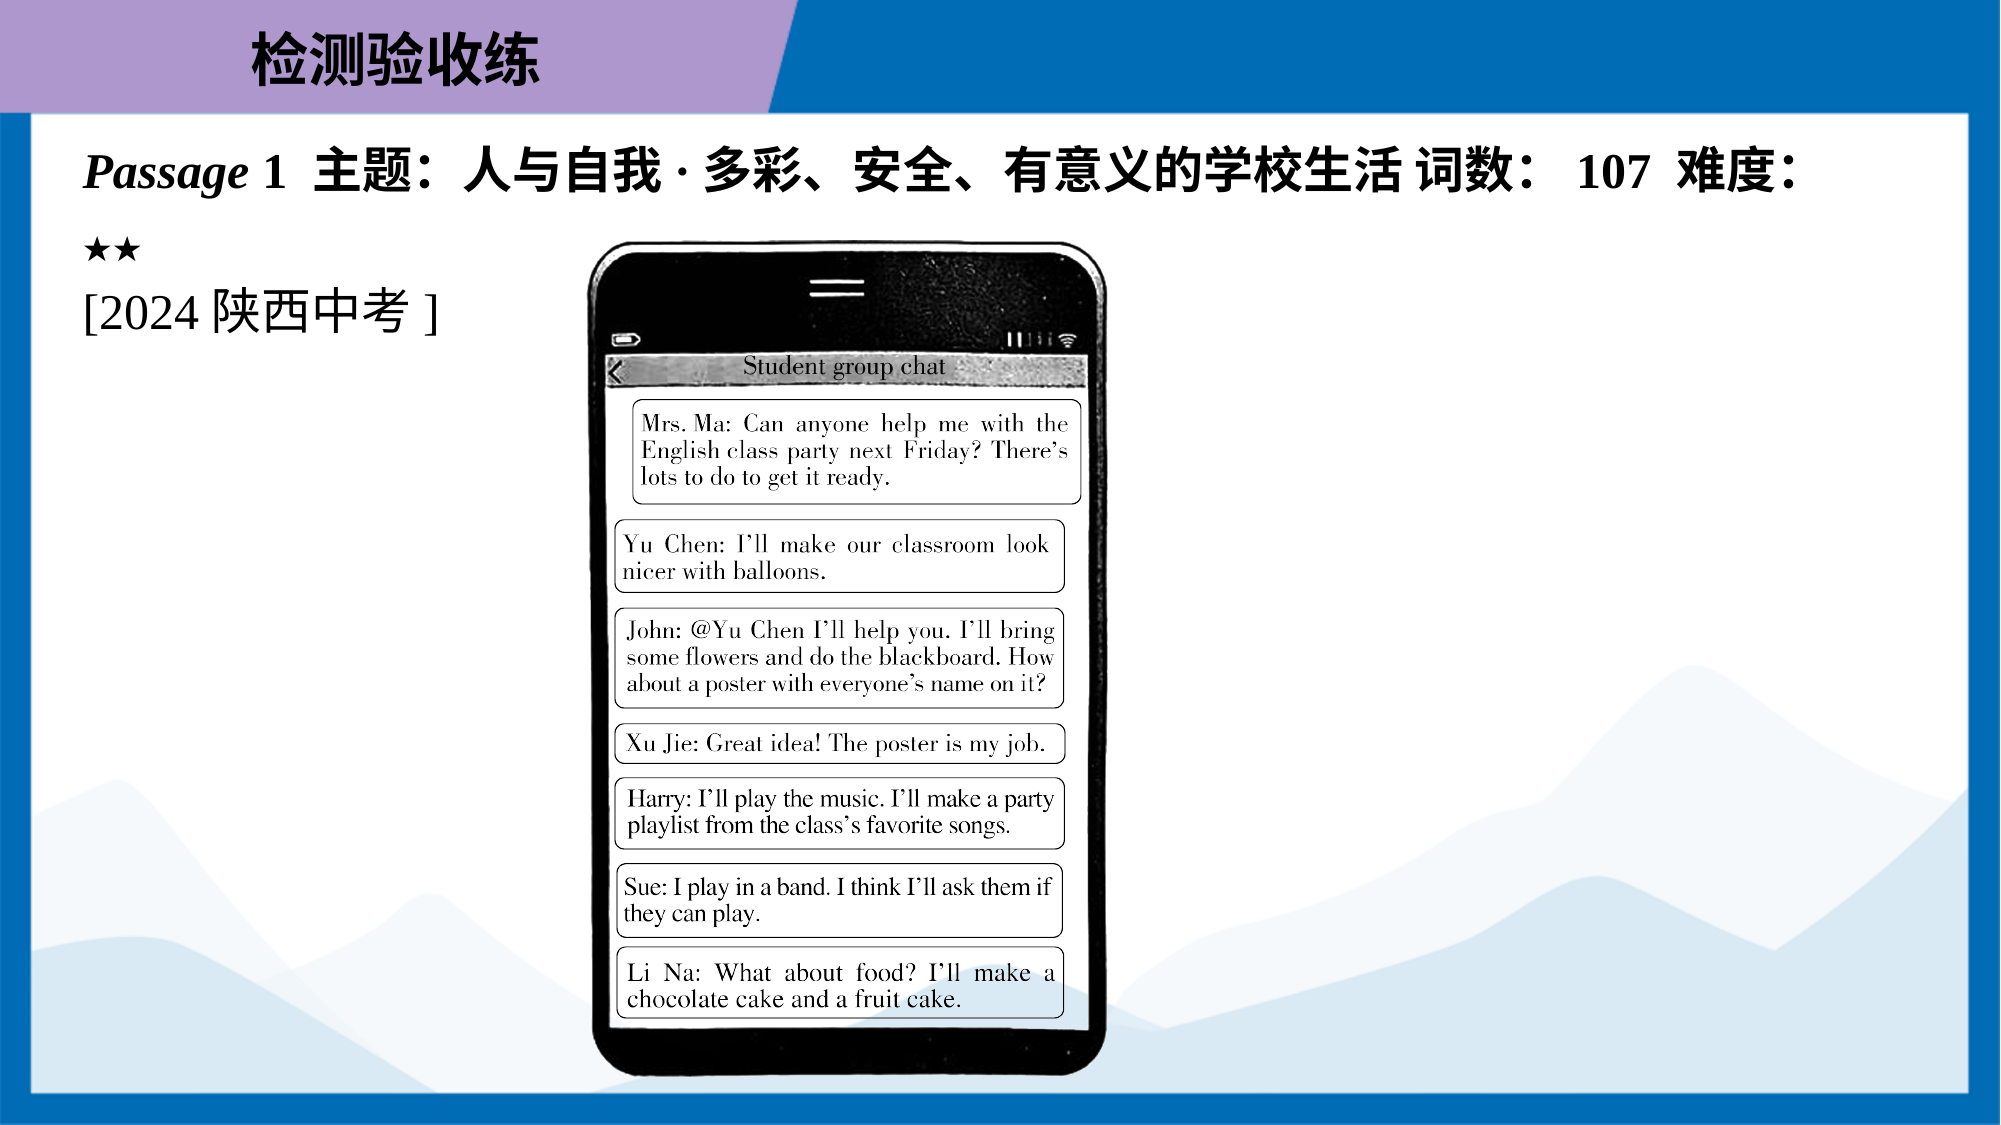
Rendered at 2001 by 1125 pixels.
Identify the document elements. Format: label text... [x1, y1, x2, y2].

text_box Passage 1 主题：人与自我·多彩、安全、有意义的学校生活 词数：107 难度： ★★ [2024陕西中考] [82, 125, 1917, 336]
picture [0, 0, 2000, 1125]
